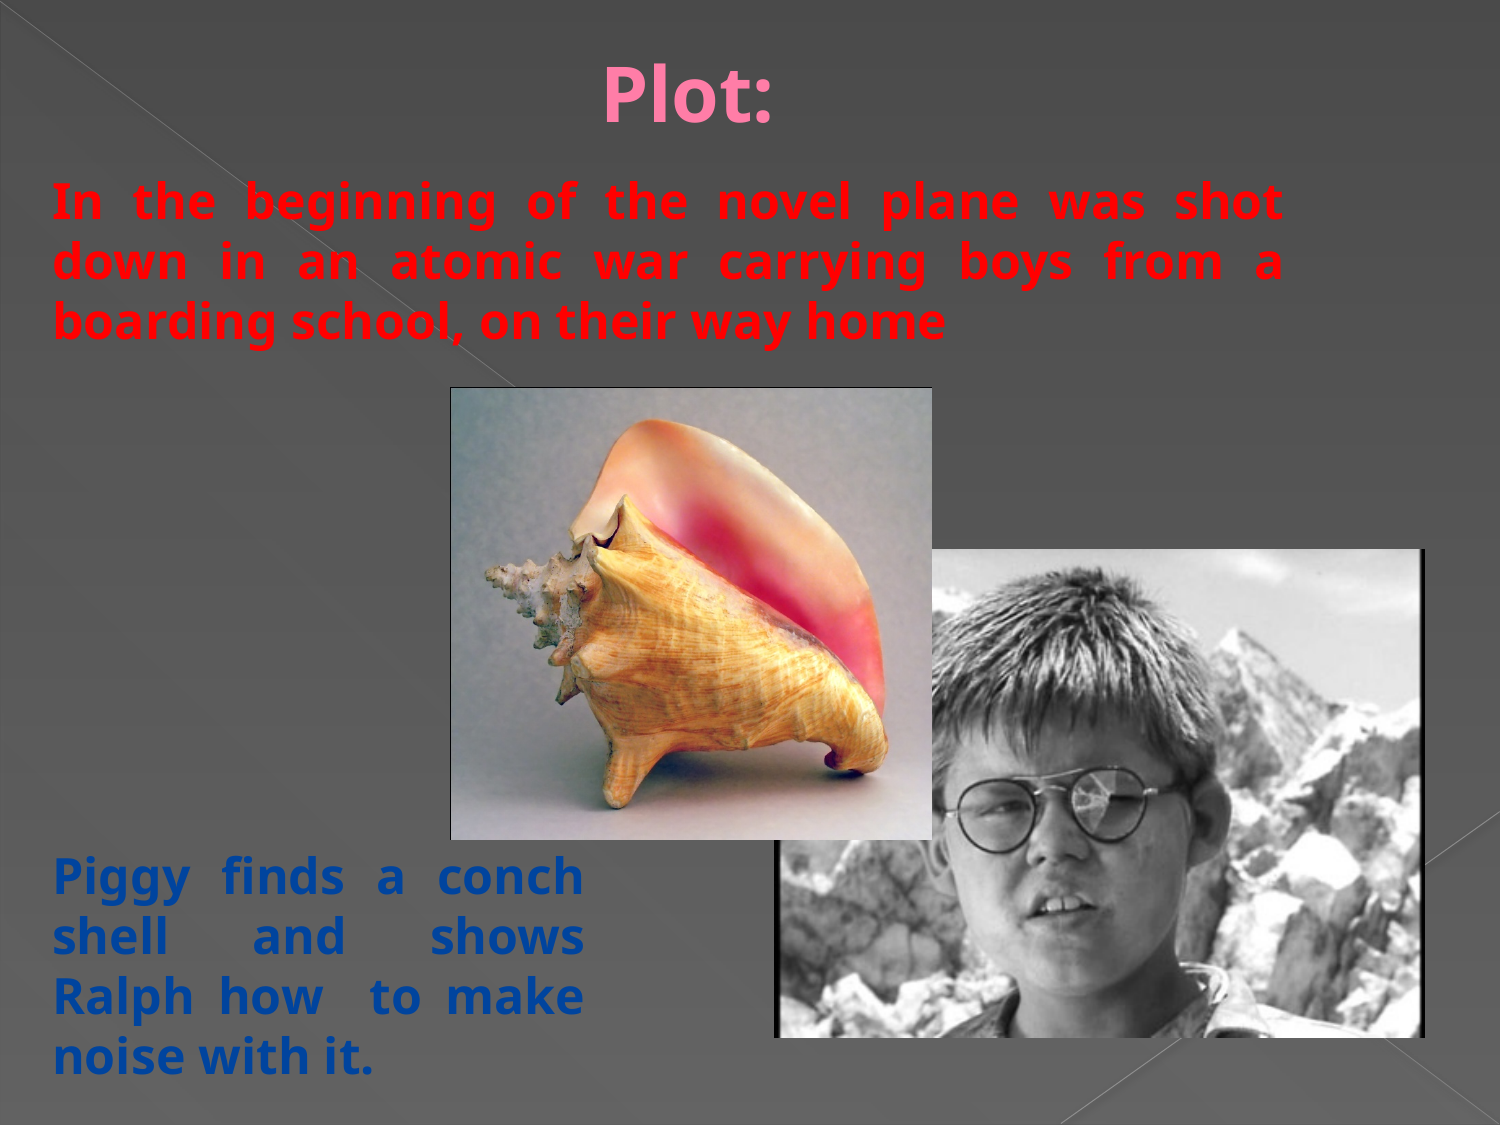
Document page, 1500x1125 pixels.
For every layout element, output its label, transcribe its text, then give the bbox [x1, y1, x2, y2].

title Plot: [87, 37, 1438, 238]
picture [449, 387, 1426, 1038]
text_box Piggy finds a conch shell and shows Ralph how to make noise with it. [37, 837, 600, 1093]
text_box In the beginning of the novel plane was shot down in an atomic war carrying boys from a boarding school, on their way home [37, 162, 1300, 358]
